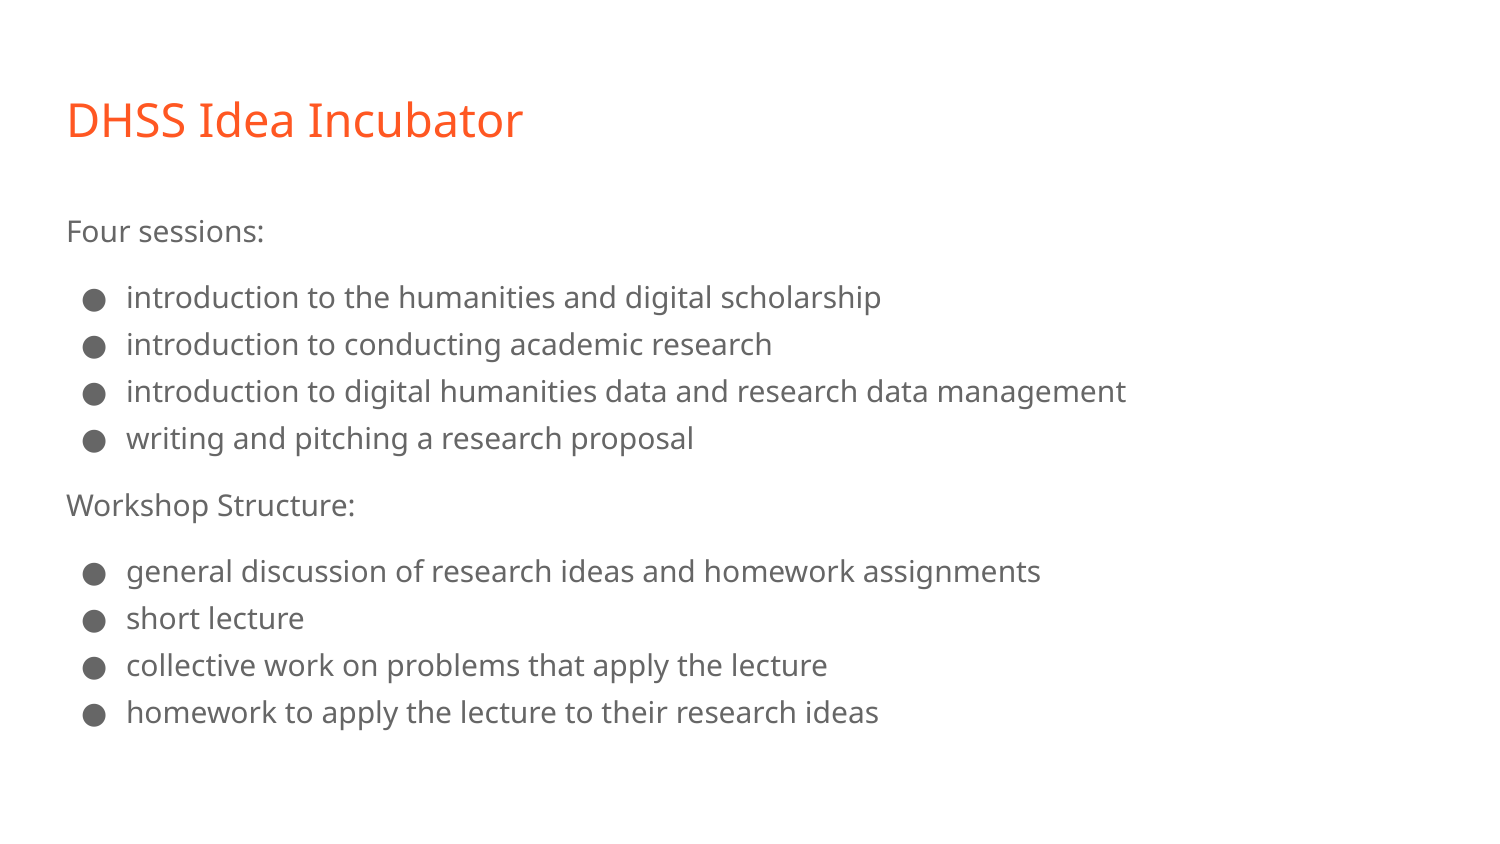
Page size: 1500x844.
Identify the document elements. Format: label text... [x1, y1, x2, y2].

title DHSS Idea Incubator [51, 72, 1449, 167]
list Four sessions: introduction to the humanities and digital scholarship introduction to conducting academic research introduction to digital humanities data and research data management writing and pitching a research proposal Workshop Structure: general discussion of research ideas and homework assignments short lecture collective work on problems that apply the lecture homework to apply the lecture to their research ideas [51, 189, 1449, 750]
